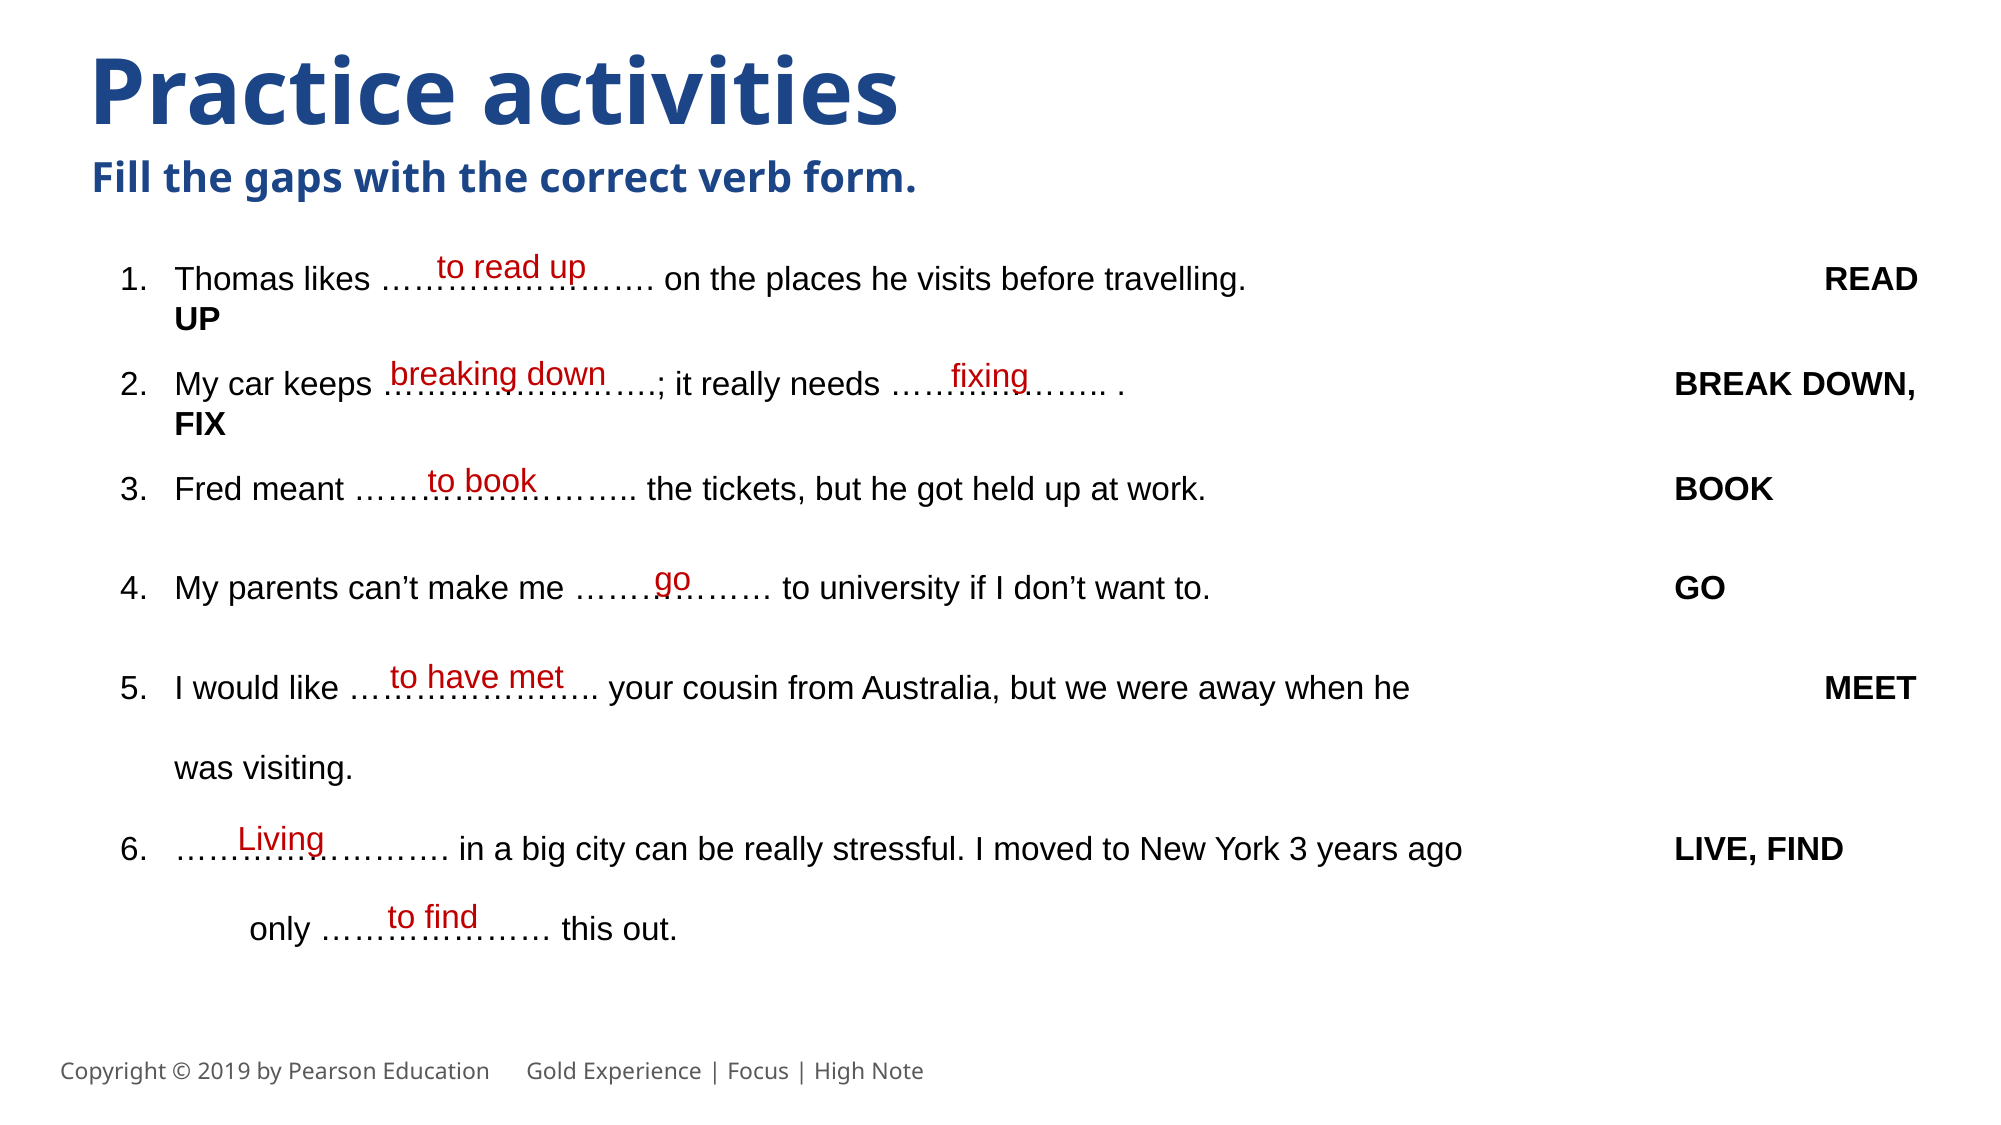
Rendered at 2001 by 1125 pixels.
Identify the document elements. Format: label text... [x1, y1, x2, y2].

text_box ……………………. in a big city can be really stressful. I moved to New York 3 years ago LIVE, FIND only ………………… this out. [84, 779, 1960, 963]
footer Copyright © 2019 by Pearson Education Gold Experience | Focus | High Note [45, 1040, 1084, 1101]
text_box to read up [421, 237, 633, 294]
text_box fixing [936, 346, 1148, 402]
text_box Thomas likes ……………………. on the places he visits before travelling. READ UP [84, 217, 1960, 314]
text_box to find [372, 887, 584, 943]
text_box Fill the gaps with the correct verb form. [76, 148, 1960, 217]
text_box to book [412, 451, 624, 508]
text_box go [639, 549, 784, 605]
text_box Practice activities [73, 37, 1181, 169]
text_box I would like ………………….. your cousin from Australia, but we were away when he MEET was visiting. [84, 618, 1960, 734]
text_box Living [222, 809, 434, 866]
text_box My parents can’t make me ……………… to university if I don’t want to. GO [84, 519, 1960, 618]
text_box Fred meant …………………….. the tickets, but he got held up at work. BOOK [84, 420, 1960, 519]
text_box to have met [375, 648, 587, 704]
text_box My car keeps …………………….; it really needs ……………….. . BREAK DOWN, FIX [84, 314, 1960, 400]
